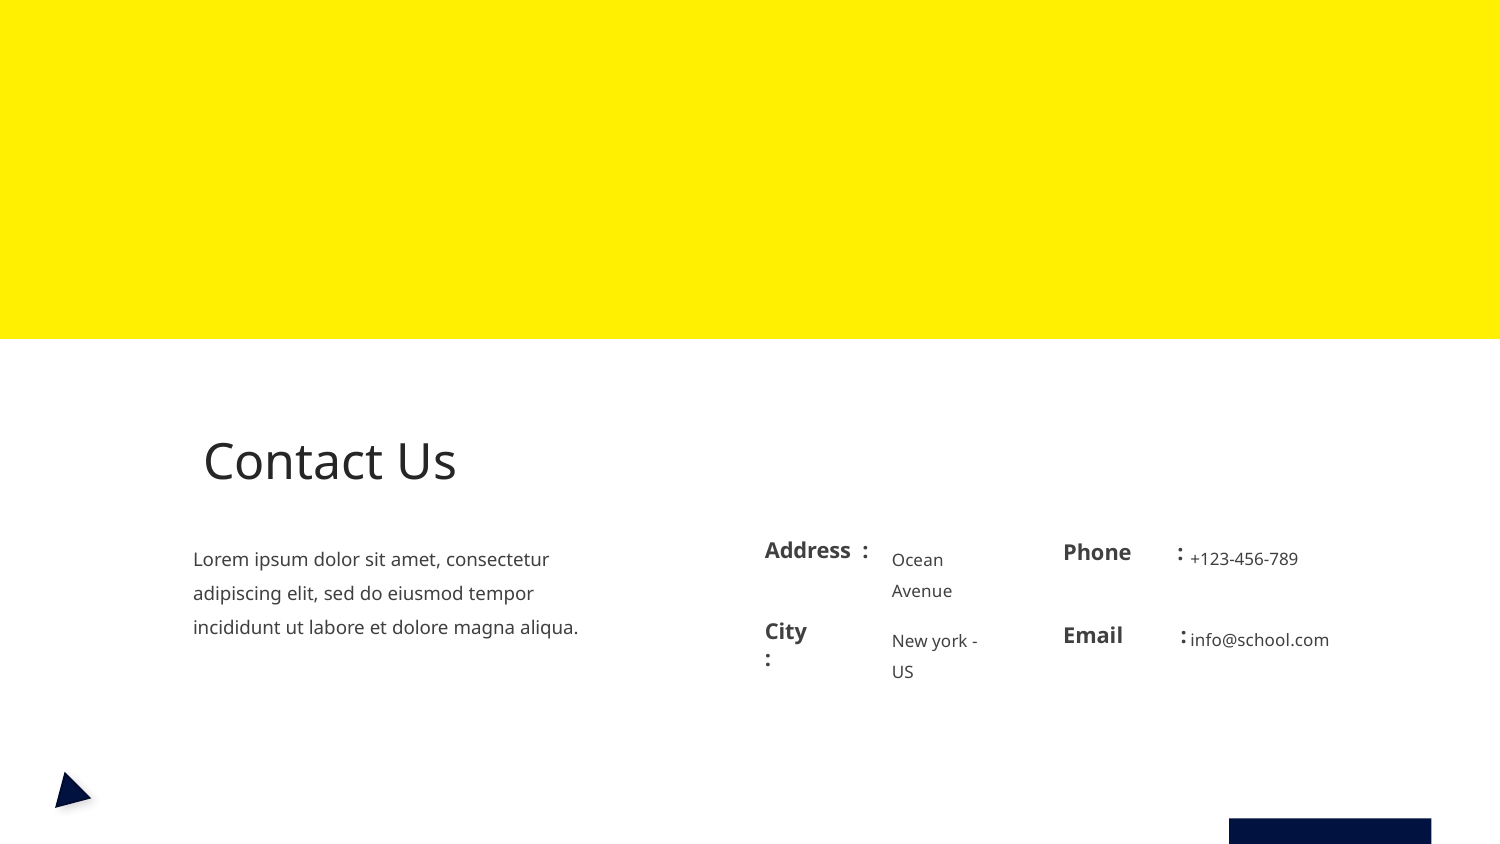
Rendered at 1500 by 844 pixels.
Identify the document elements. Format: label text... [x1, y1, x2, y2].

text_box info@school.com [1175, 611, 1397, 658]
text_box New york - US [877, 612, 1018, 690]
text_box Contact Us [188, 421, 473, 497]
text_box Email : [1048, 613, 1175, 655]
text_box +123-456-789 [1175, 530, 1317, 577]
text_box City : [750, 610, 891, 678]
text_box Lorem ipsum dolor sit amet, consectetur adipiscing elit, sed do eiusmod tempor incididunt ut labore et dolore magna aliqua. [178, 529, 637, 646]
text_box [1228, 817, 1432, 844]
text_box Address : [750, 529, 891, 571]
text_box [55, 771, 92, 808]
picture [0, 0, 1500, 339]
text_box Phone : [1048, 530, 1175, 572]
text_box Ocean Avenue [877, 531, 1018, 609]
